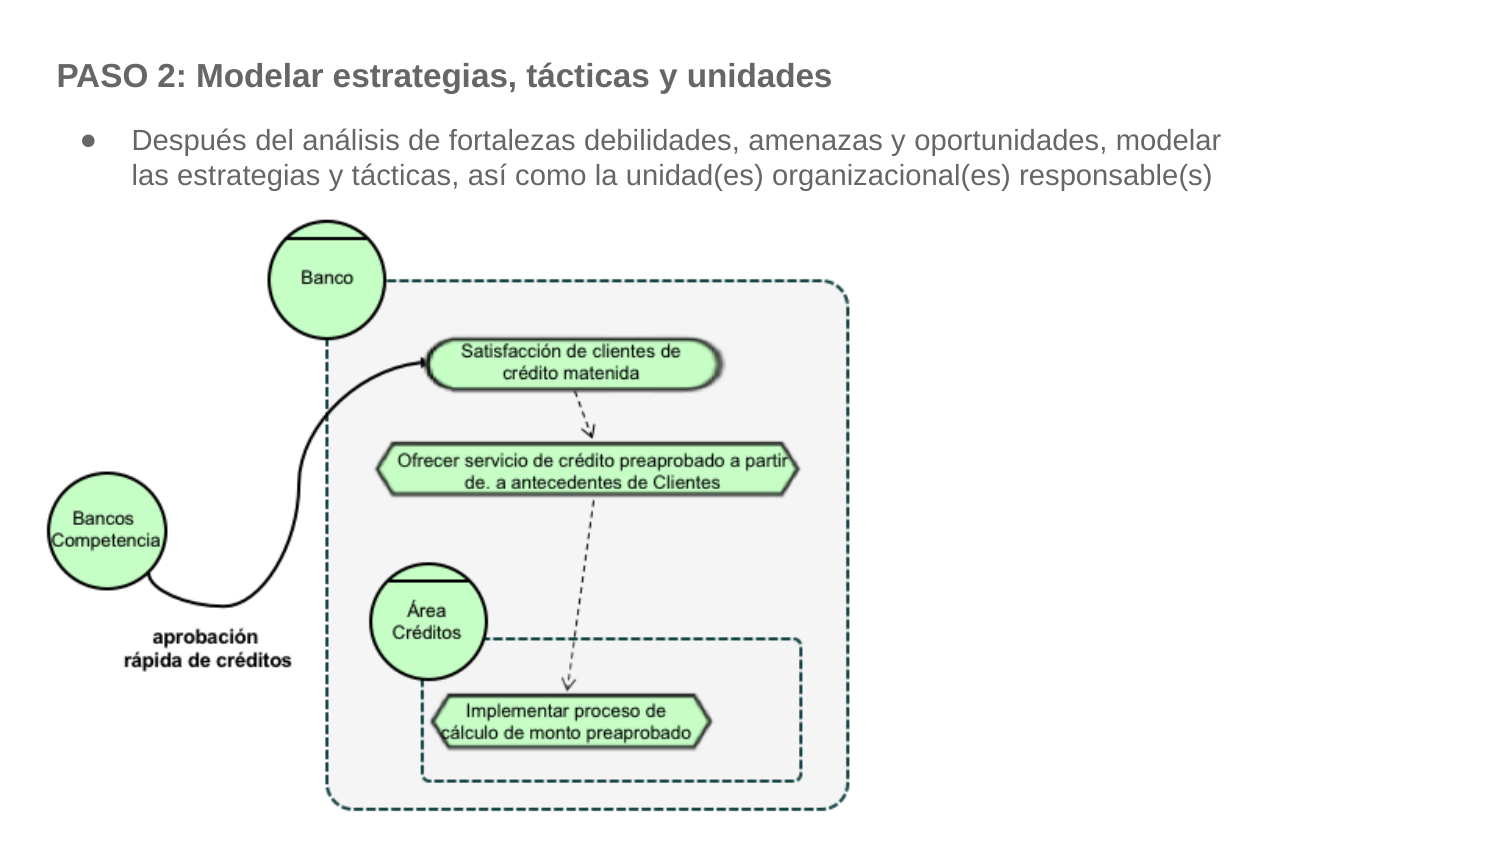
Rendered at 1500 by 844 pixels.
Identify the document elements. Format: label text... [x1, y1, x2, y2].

text_box PASO 2: Modelar estrategias, tácticas y unidades Después del análisis de fortalezas debilidades, amenazas y oportunidades, modelar las estrategias y tácticas, así como la unidad(es) organizacional(es) responsable(s) [41, 39, 1250, 140]
picture [41, 206, 885, 844]
